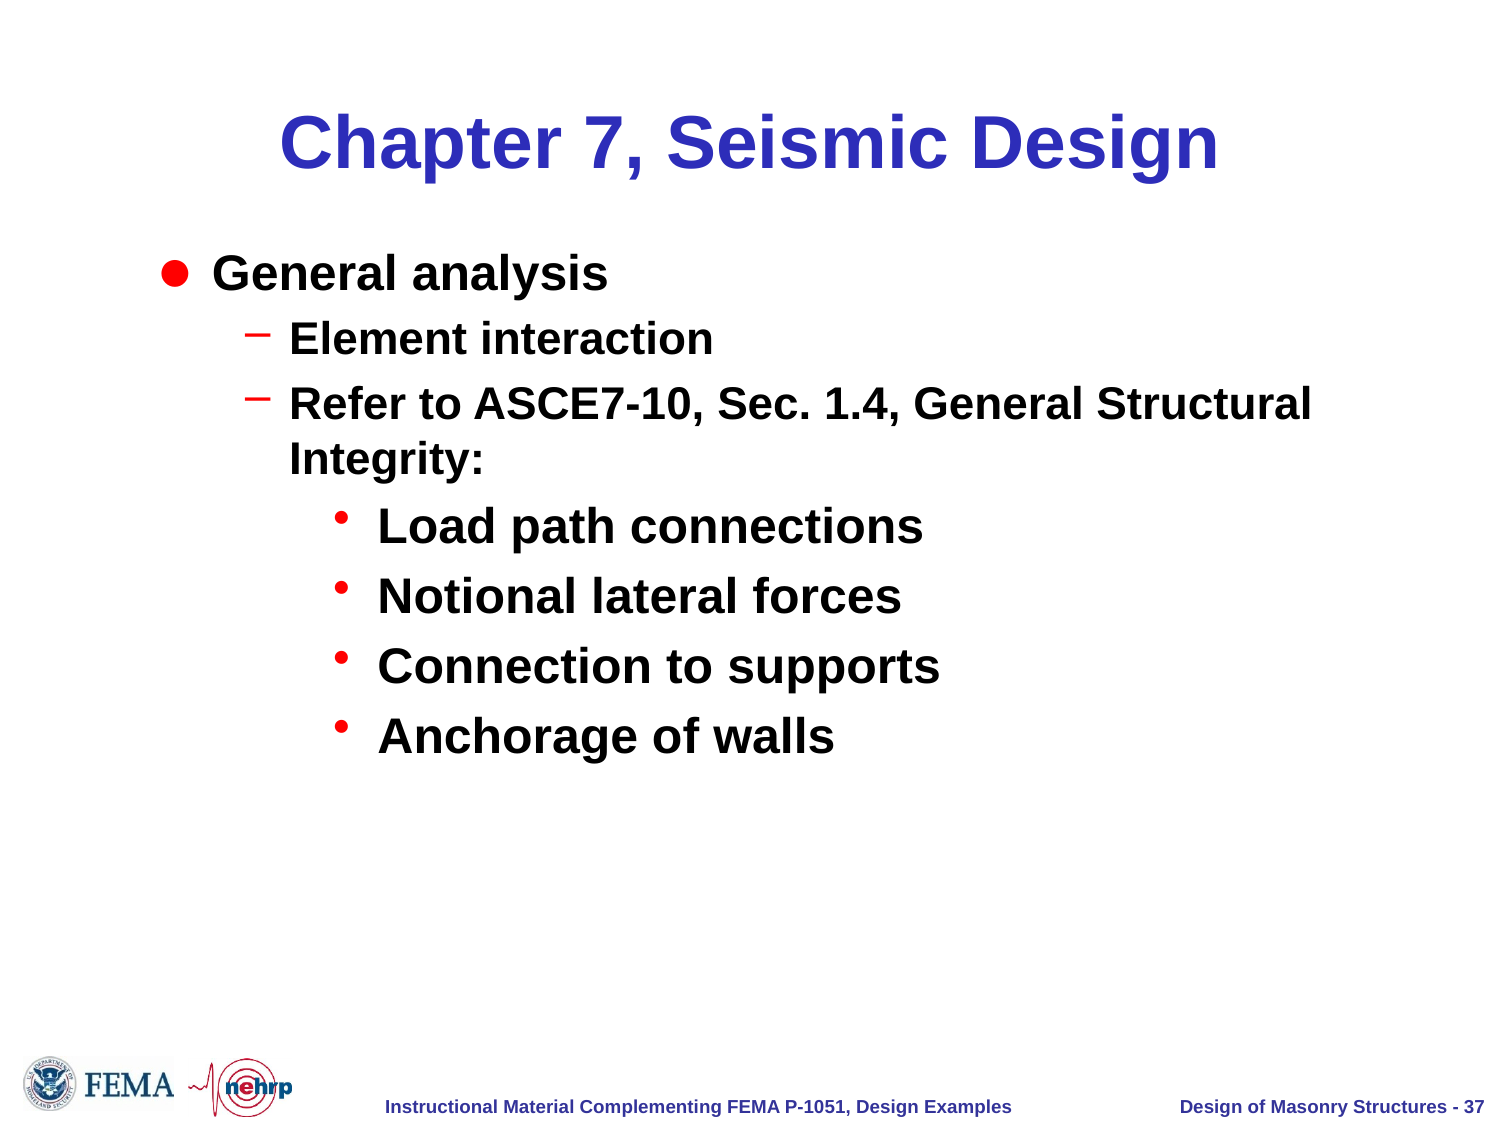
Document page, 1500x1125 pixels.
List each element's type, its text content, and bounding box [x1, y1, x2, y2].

list General analysis Element interaction Refer to ASCE7-10, Sec. 1.4, General Structural Integrity: Load path connections Notional lateral forces Connection to supports Anchorage of walls [141, 233, 1359, 975]
picture [23, 1056, 174, 1111]
picture [188, 1058, 292, 1117]
title Chapter 7, Seismic Design [75, 45, 1425, 233]
slide_number Design of Masonry Structures - 37 [1042, 1077, 1500, 1125]
footer Instructional Material Complementing FEMA P-1051, Design Examples [337, 1087, 1042, 1125]
